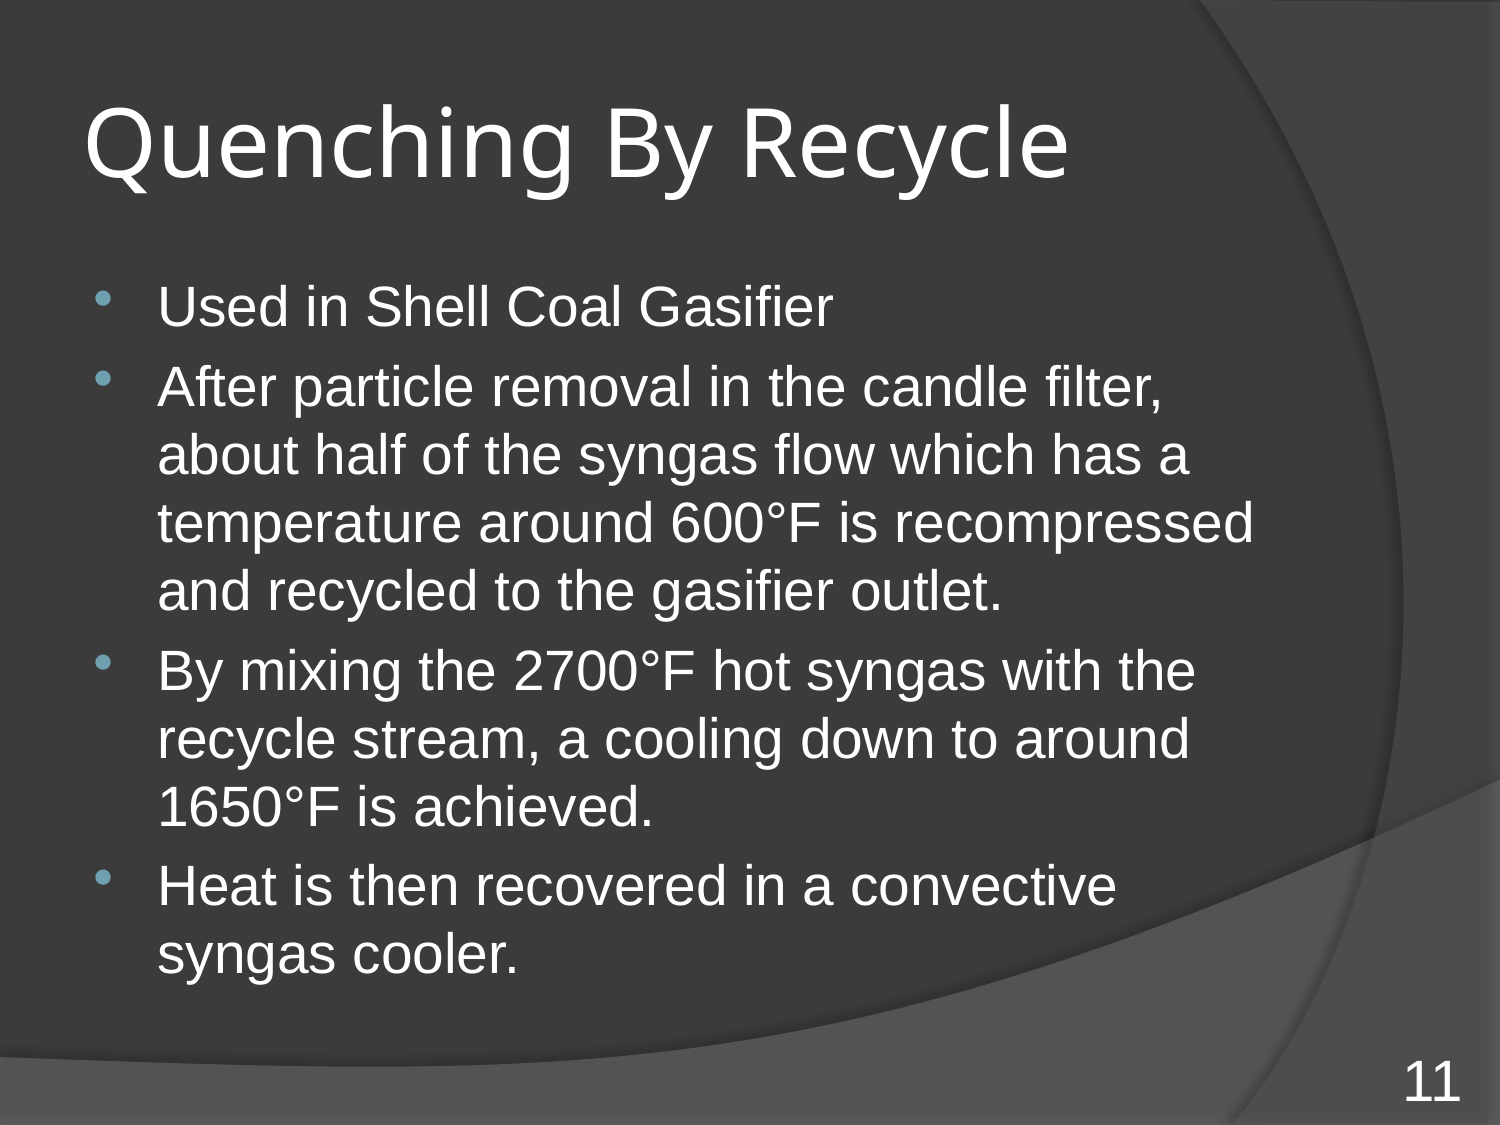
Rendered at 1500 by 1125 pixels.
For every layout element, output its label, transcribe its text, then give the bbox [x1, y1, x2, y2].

slide_number 11 [1337, 1053, 1463, 1114]
title Quenching By Recycle [75, 45, 1300, 233]
list Used in Shell Coal Gasifier After particle removal in the candle filter, about half of the syngas flow which has a temperature around 600°F is recompressed and recycled to the gasifier outlet. By mixing the 2700°F hot syngas with the recycle stream, a cooling down to around 1650°F is achieved. Heat is then recovered in a convective syngas cooler. [75, 262, 1300, 1005]
